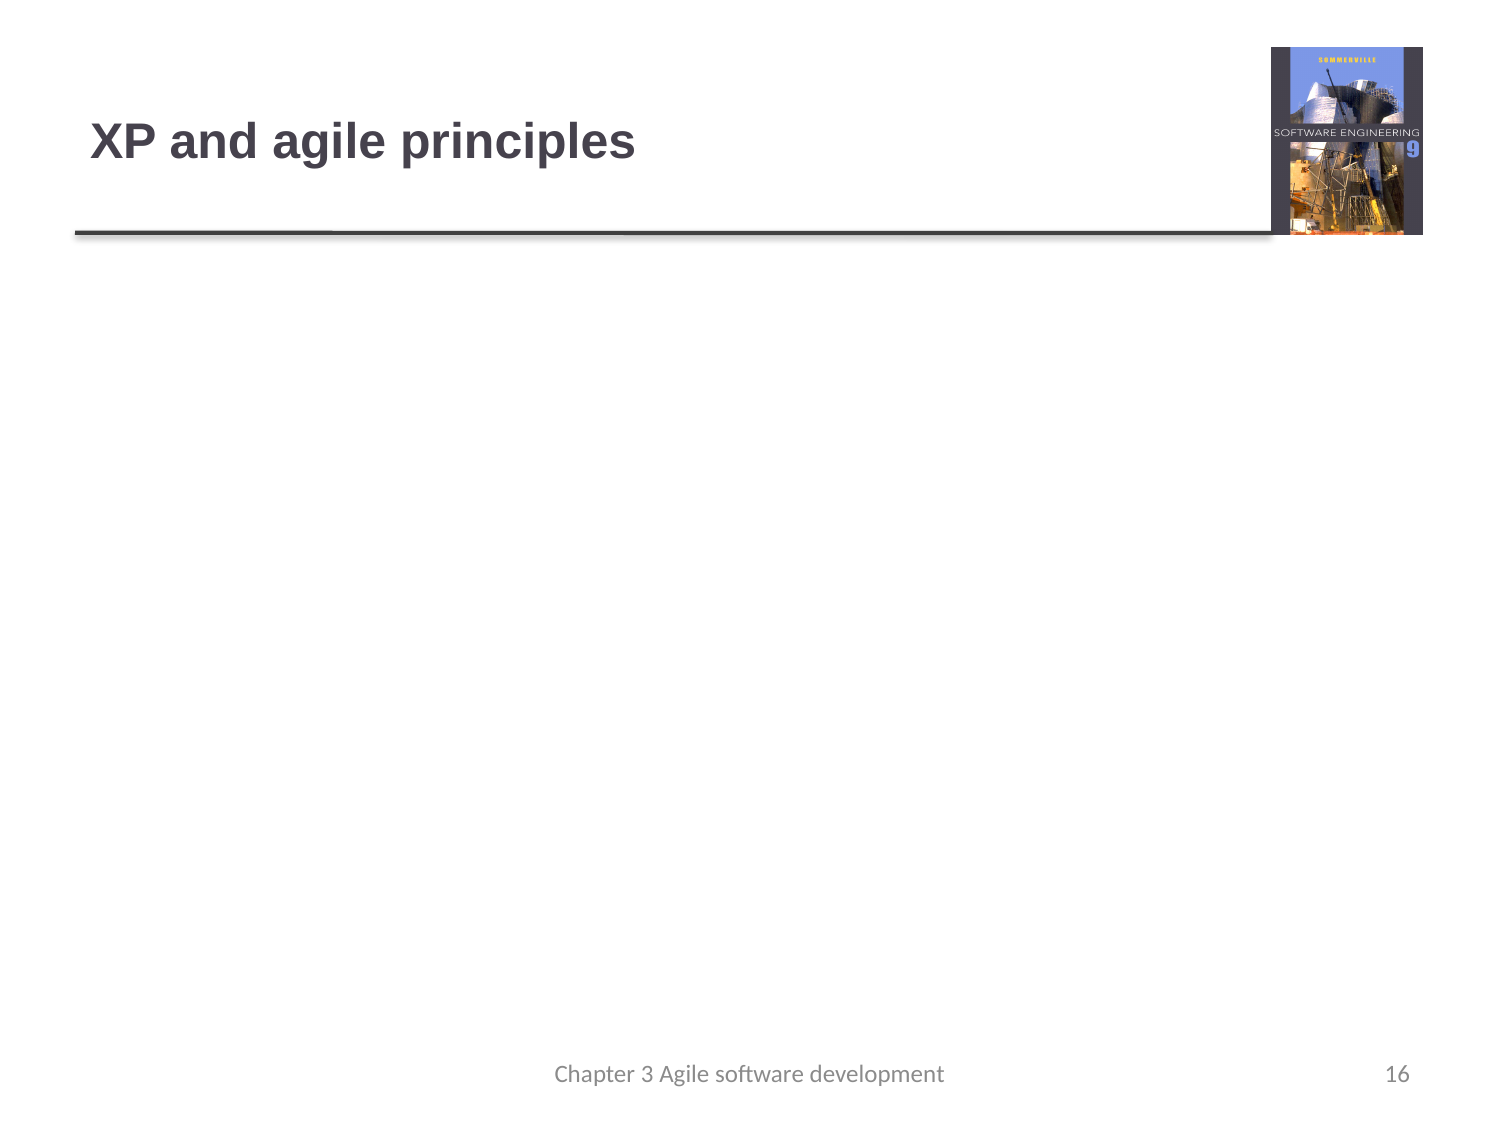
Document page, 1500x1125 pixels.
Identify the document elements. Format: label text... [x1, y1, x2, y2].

picture [1272, 47, 1423, 235]
footer Chapter 3 Agile software development [512, 1042, 988, 1103]
slide_number 16 [1074, 1042, 1425, 1103]
title XP and agile principles [74, 44, 1272, 233]
